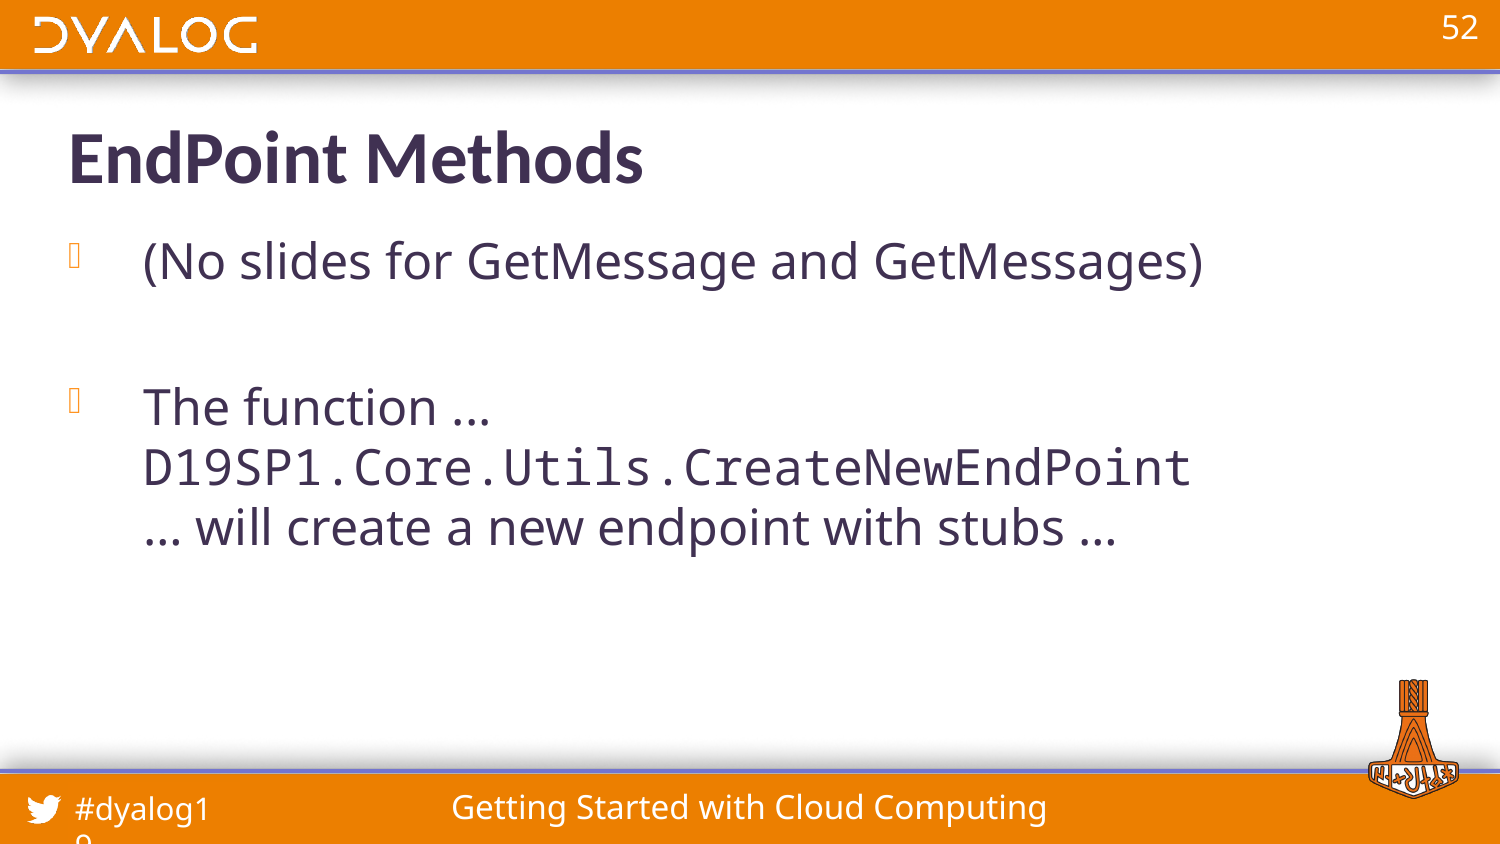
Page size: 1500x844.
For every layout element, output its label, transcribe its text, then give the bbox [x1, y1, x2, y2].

picture [0, 0, 1500, 108]
title EndPoint Methods [53, 104, 1444, 202]
list (No slides for GetMessage and GetMessages) The function ... D19SP1.Core.Utils.CreateNewEndPoint … will create a new endpoint with stubs … [53, 222, 1223, 740]
picture [0, 679, 1500, 844]
